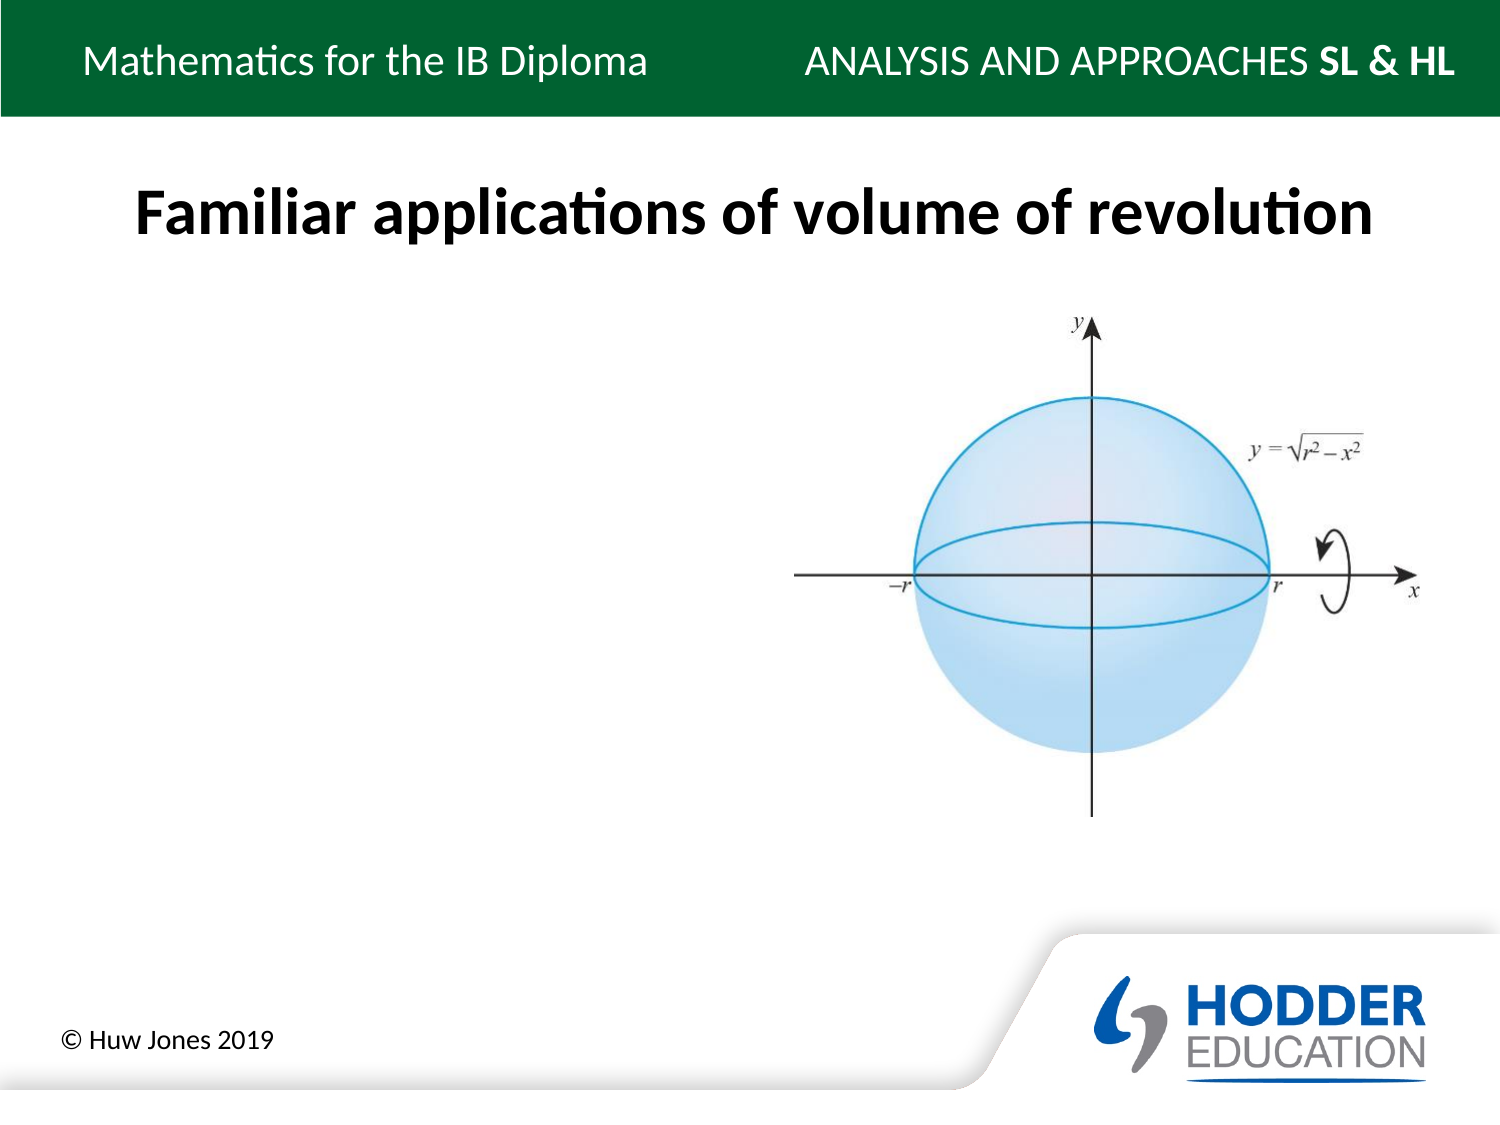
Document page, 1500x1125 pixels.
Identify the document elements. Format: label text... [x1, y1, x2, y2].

text_box Mathematics for the IB Diploma ANALYSIS AND APPROACHES SL & HL [0, 0, 1500, 118]
picture [794, 308, 1420, 817]
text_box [0, 898, 1500, 1125]
text_box Familiar applications of volume of revolution [135, 168, 1408, 249]
